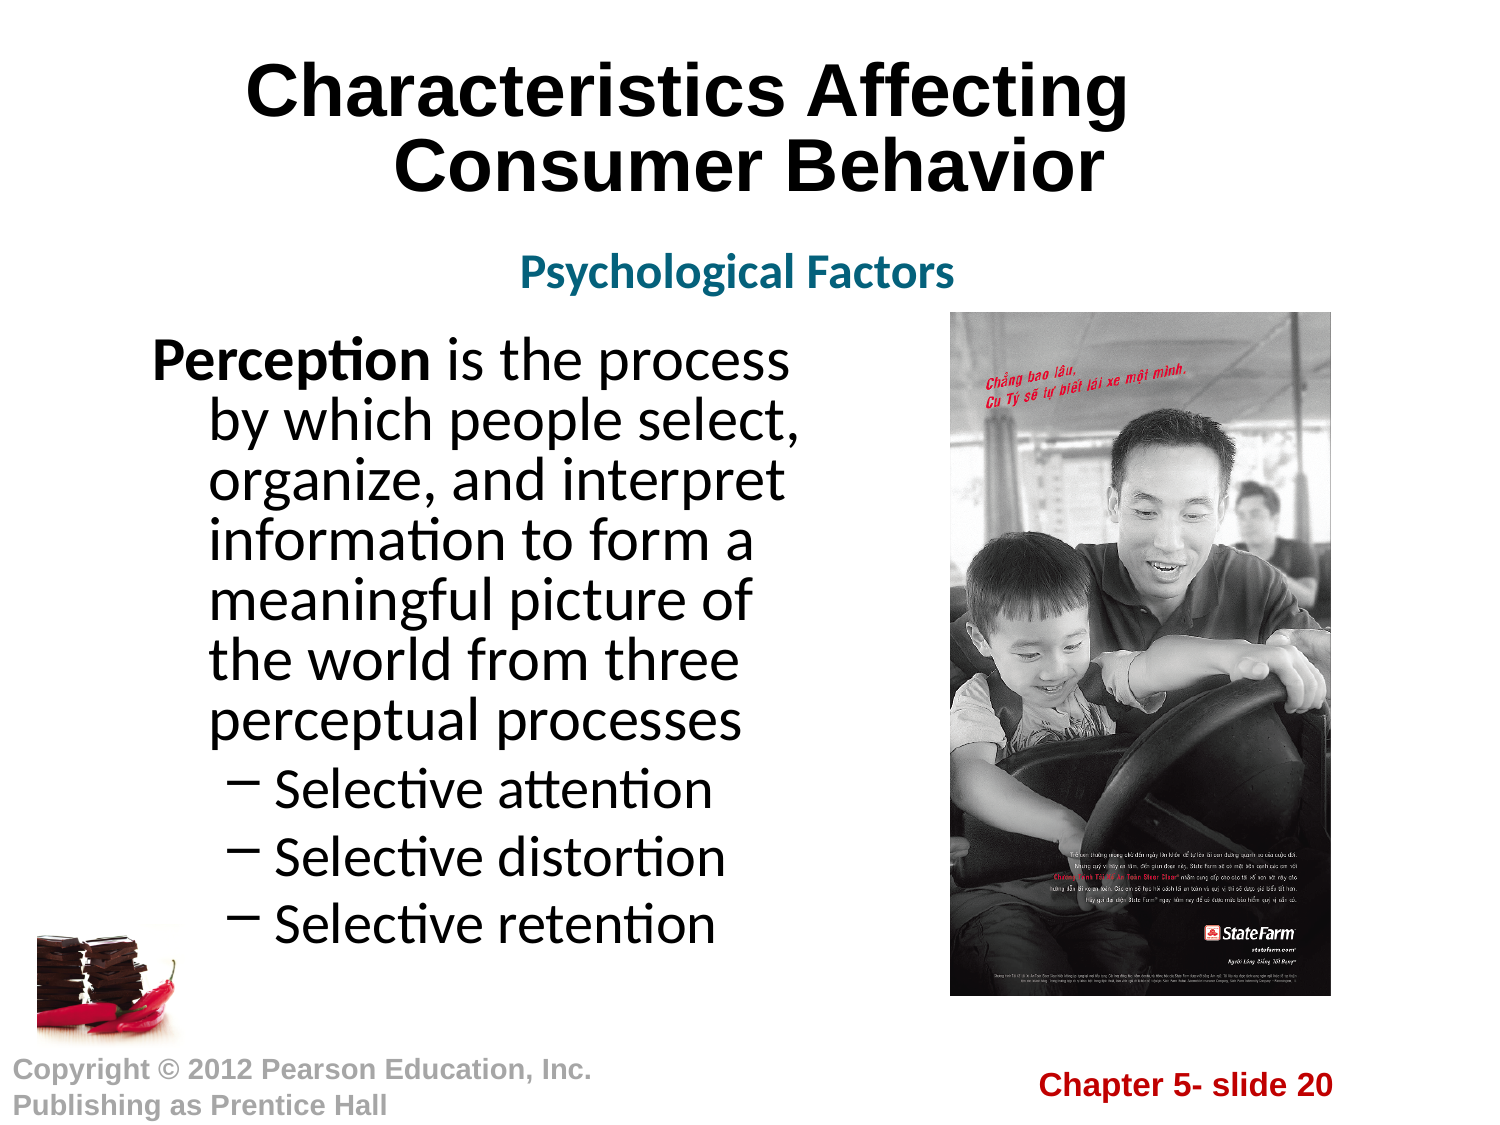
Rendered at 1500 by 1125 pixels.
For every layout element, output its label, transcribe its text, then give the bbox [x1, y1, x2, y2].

picture [37, 924, 188, 1050]
picture [949, 312, 1331, 996]
list Psychological Factors [149, 237, 1326, 301]
title Characteristics Affecting Consumer Behavior [112, 37, 1388, 226]
list Perception is the process by which people select, organize, and interpret information to form a meaningful picture of the world from three perceptual processes Selective attention Selective distortion Selective retention [137, 324, 863, 1038]
